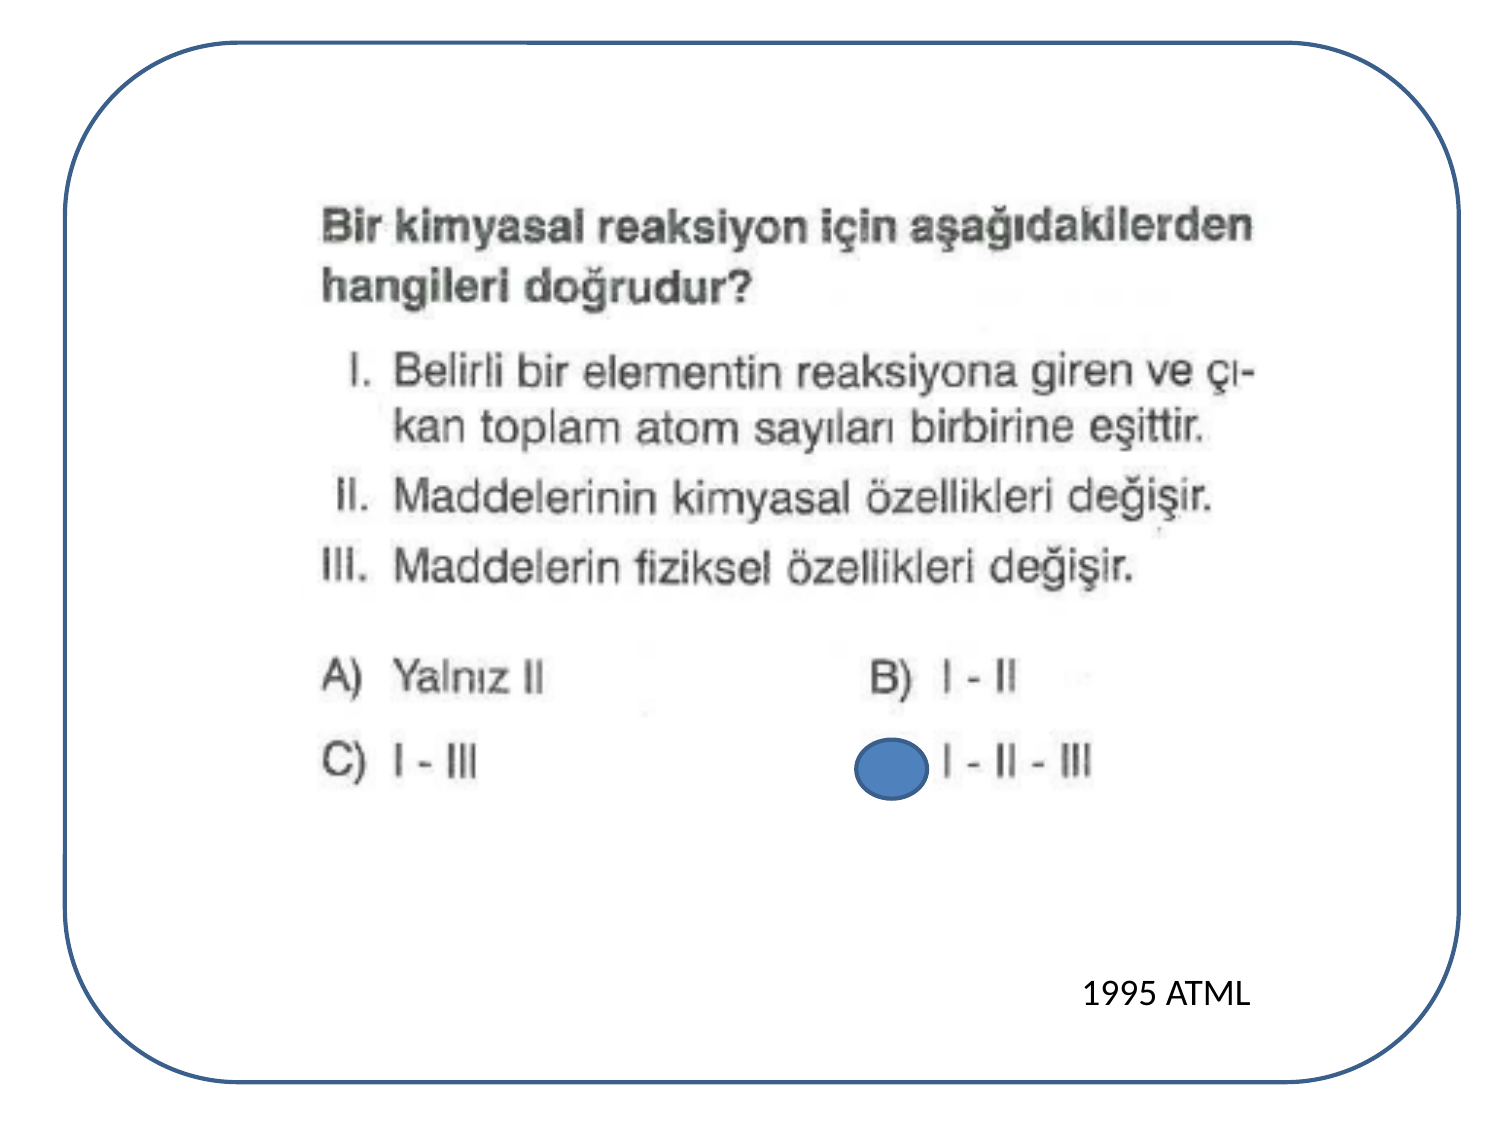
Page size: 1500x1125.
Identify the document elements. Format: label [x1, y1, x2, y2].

picture [300, 148, 1323, 812]
text_box [62, 40, 1461, 1085]
